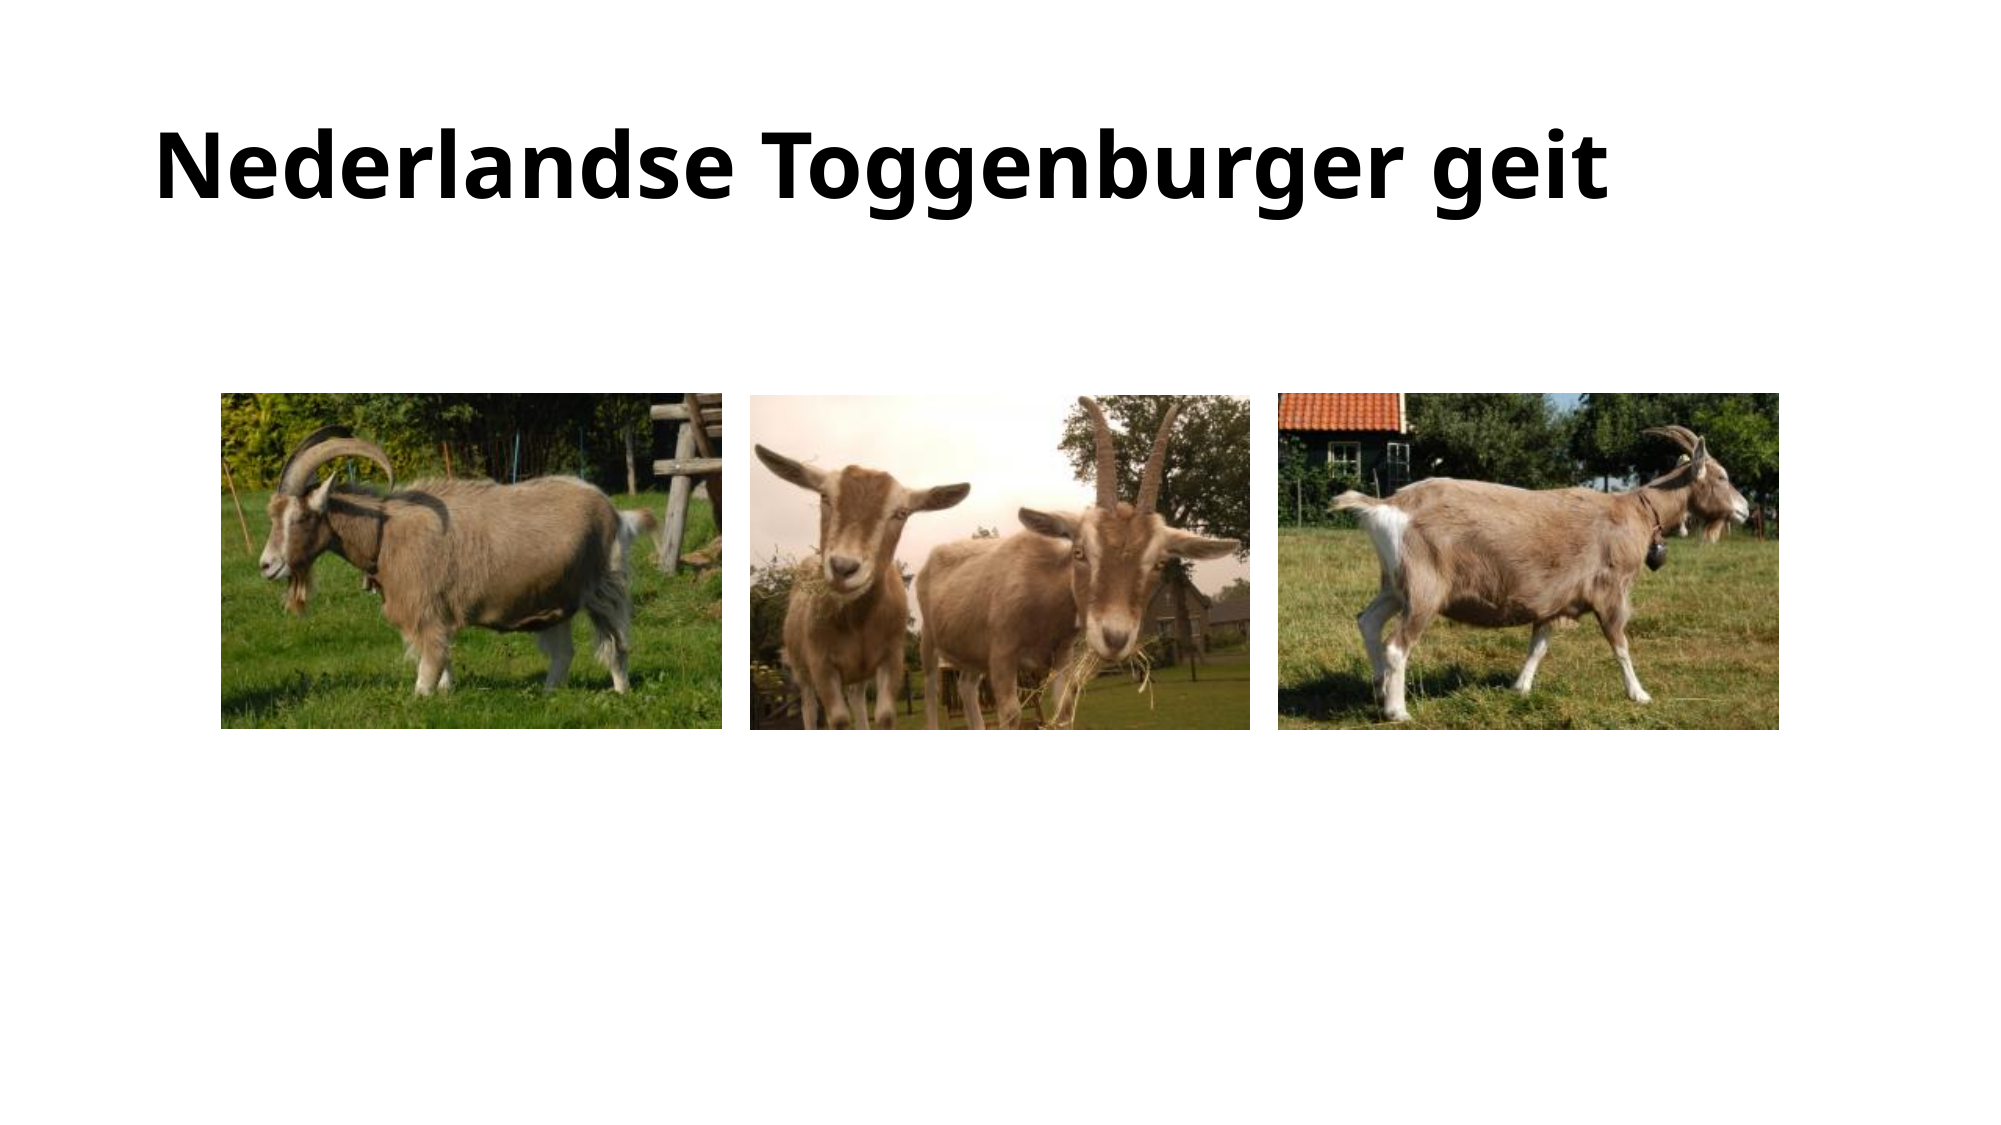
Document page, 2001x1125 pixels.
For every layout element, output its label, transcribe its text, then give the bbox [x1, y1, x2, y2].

picture [749, 395, 1250, 730]
picture [221, 393, 722, 729]
title Nederlandse Toggenburger geit [137, 59, 1863, 278]
picture [1278, 393, 1779, 730]
